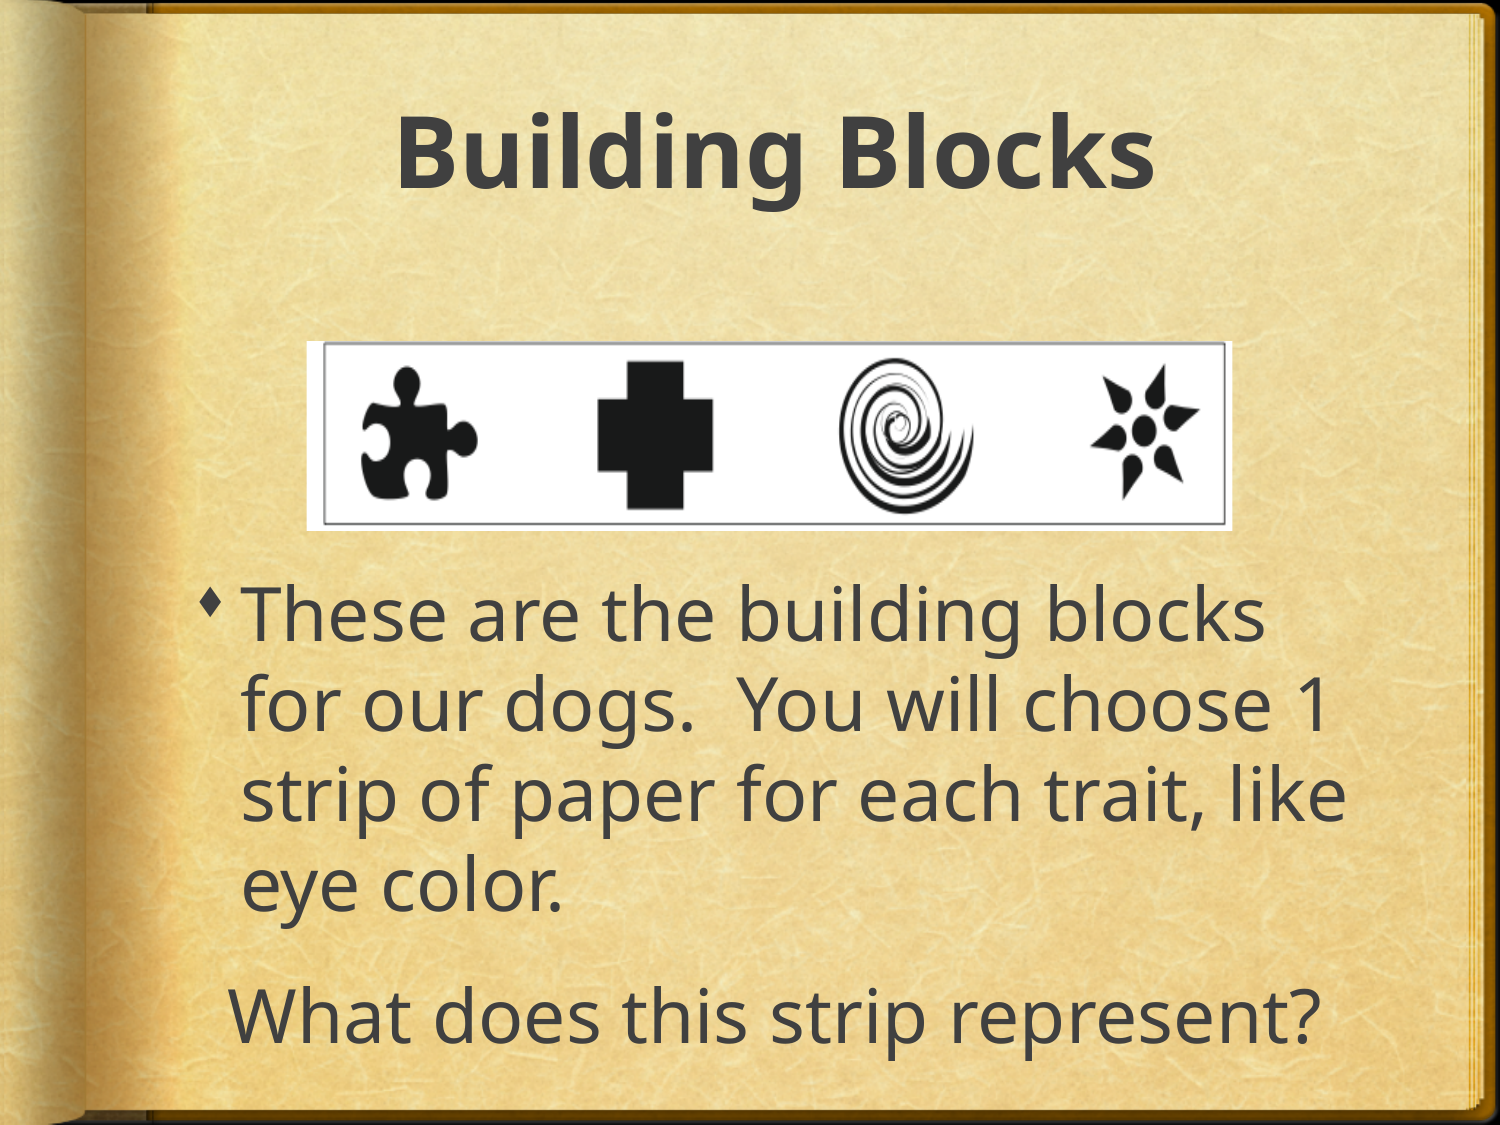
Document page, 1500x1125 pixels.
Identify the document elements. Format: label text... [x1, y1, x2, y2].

list These are the building blocks for our dogs. You will choose 1 strip of paper for each trait, like eye color. What does this strip represent? [178, 295, 1372, 1005]
picture [0, 0, 1500, 1125]
title Building Blocks [178, 45, 1372, 265]
